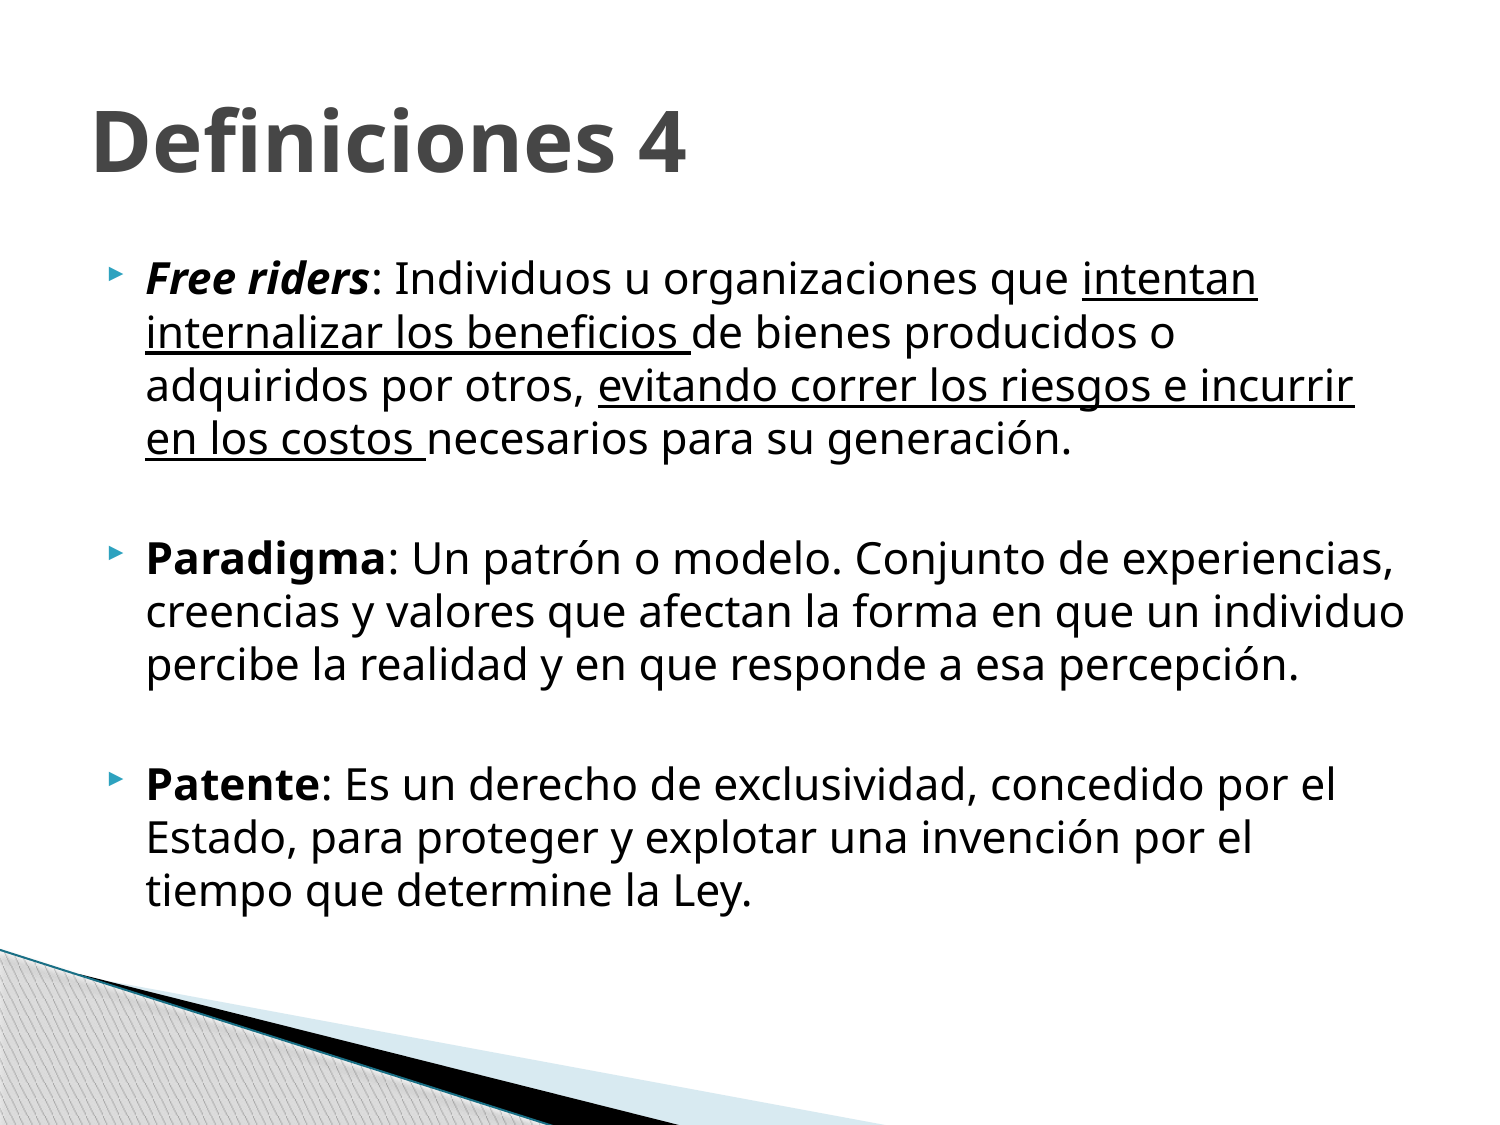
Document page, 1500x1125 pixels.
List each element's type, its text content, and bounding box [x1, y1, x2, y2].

list Free riders: Individuos u organizaciones que intentan internalizar los beneficios de bienes producidos o adquiridos por otros, evitando correr los riesgos e incurrir en los costos necesarios para su generación. Paradigma: Un patrón o modelo. Conjunto de experiencias, creencias y valores que afectan la forma en que un individuo percibe la realidad y en que responde a esa percepción. Patente: Es un derecho de exclusividad, concedido por el Estado, para proteger y explotar una invención por el tiempo que determine la Ley. [75, 243, 1425, 986]
title Definiciones 4 [75, 45, 1425, 233]
